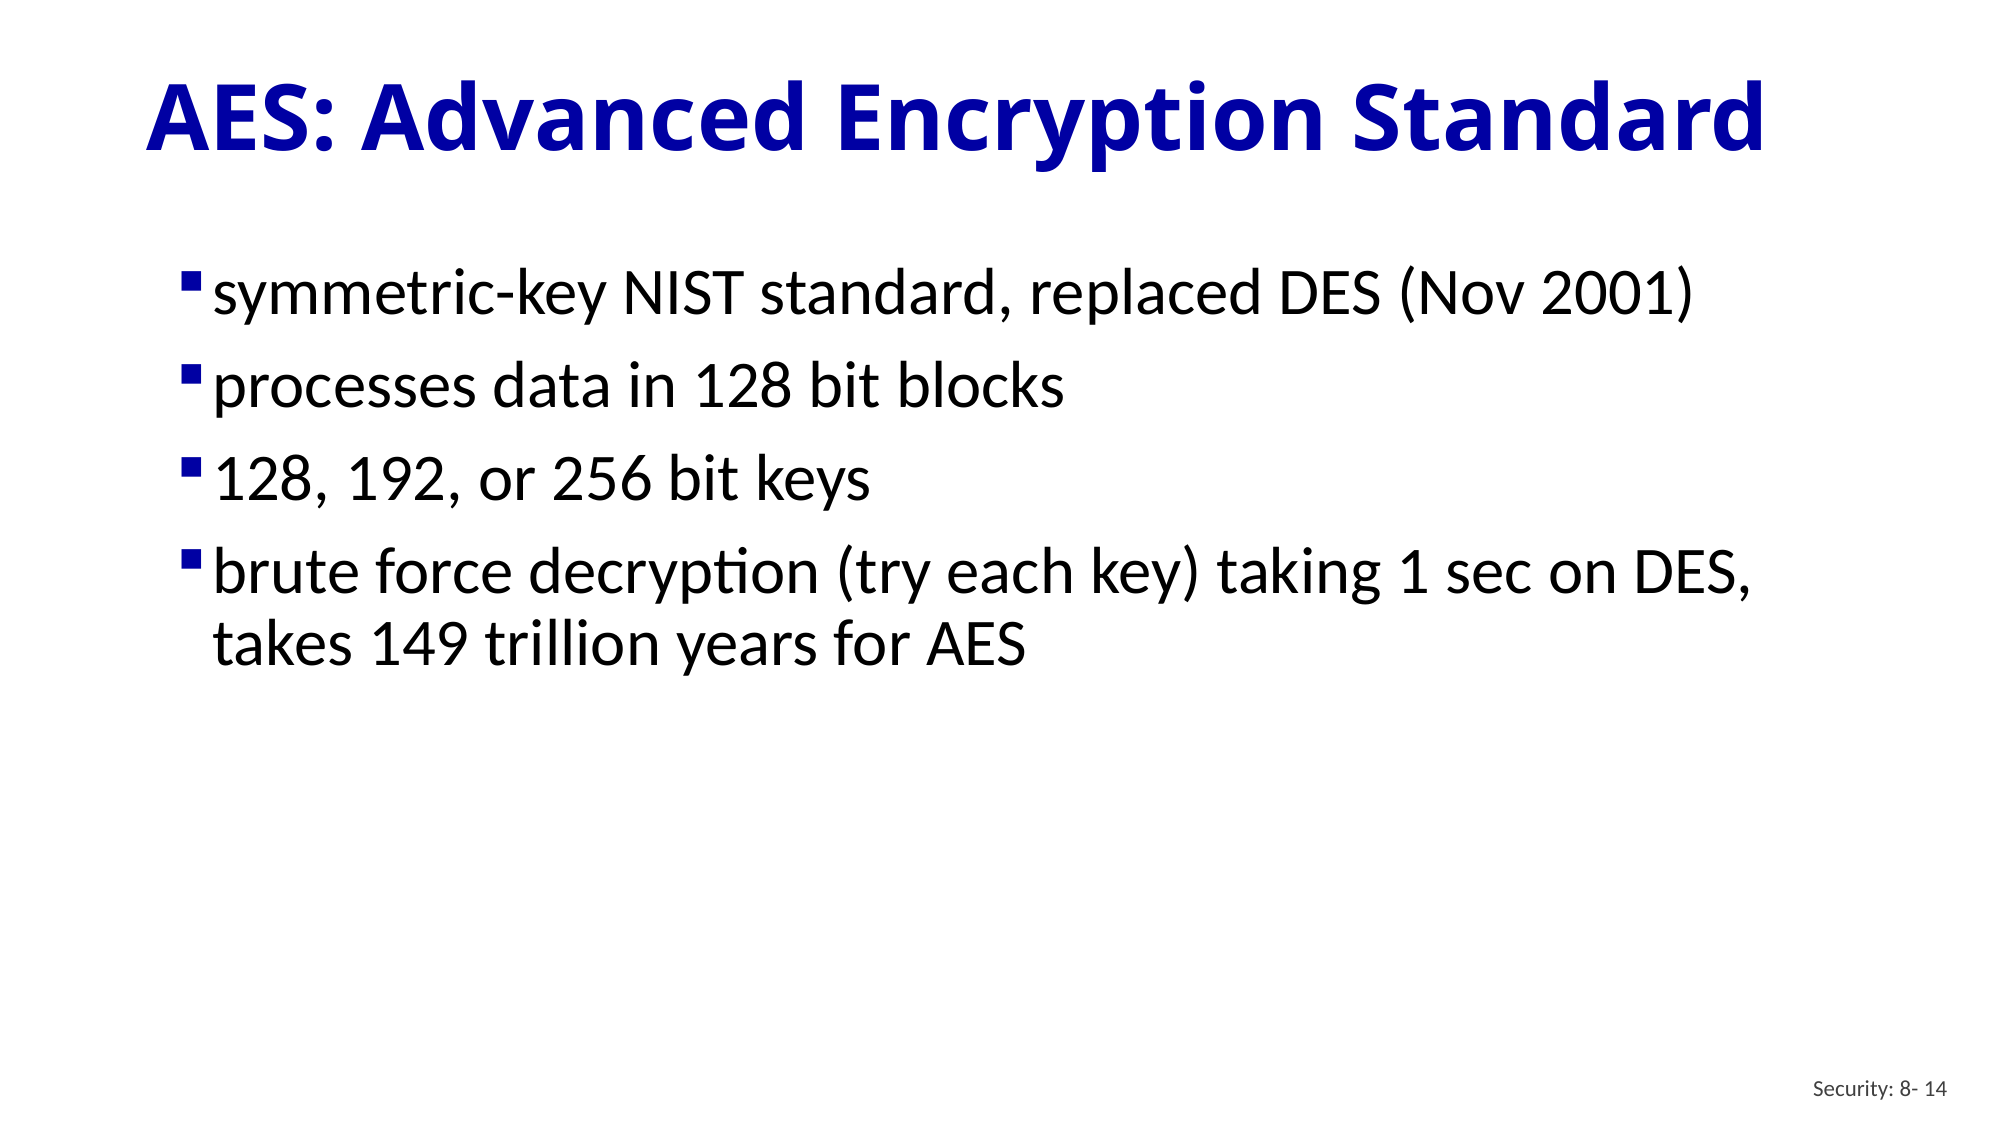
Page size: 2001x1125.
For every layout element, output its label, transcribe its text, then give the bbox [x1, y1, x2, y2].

slide_number Security: 8- 14 [1512, 1056, 1963, 1117]
text_box symmetric-key NIST standard, replaced DES (Nov 2001) processes data in 128 bit blocks 128, 192, or 256 bit keys brute force decryption (try each key) taking 1 sec on DES, takes 149 trillion years for AES [139, 249, 1892, 1013]
title AES: Advanced Encryption Standard [131, 47, 1856, 195]
